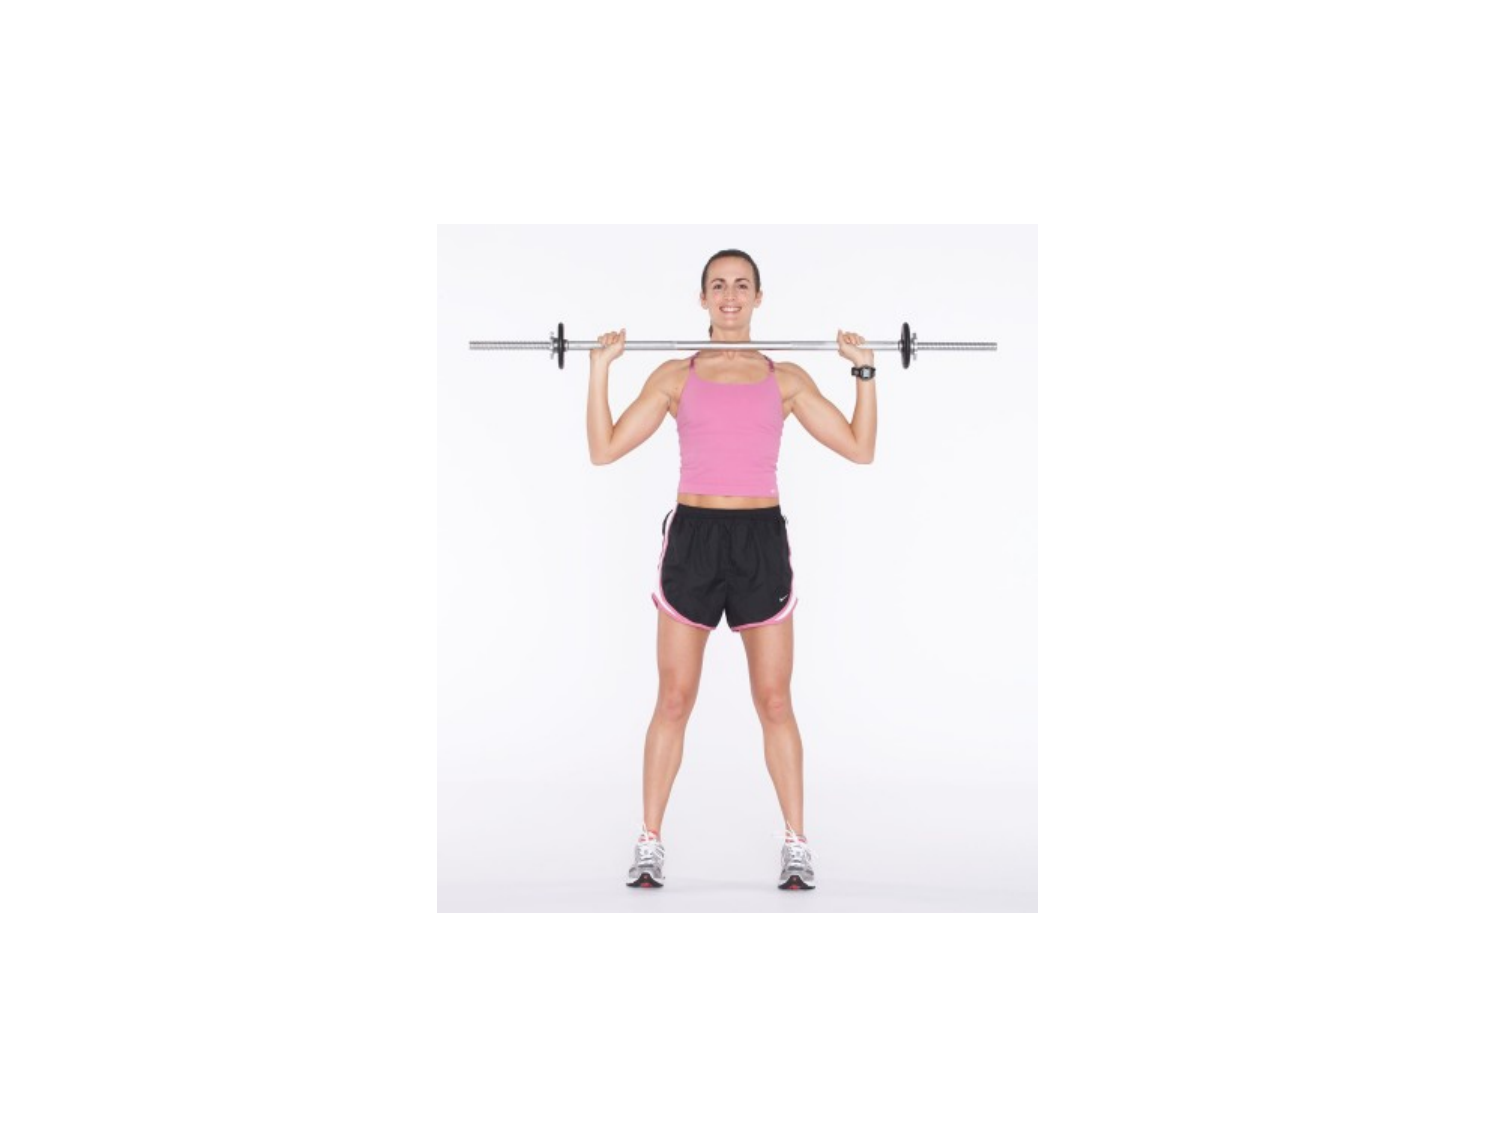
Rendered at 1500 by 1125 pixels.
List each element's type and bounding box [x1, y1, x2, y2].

list [437, 224, 1038, 913]
